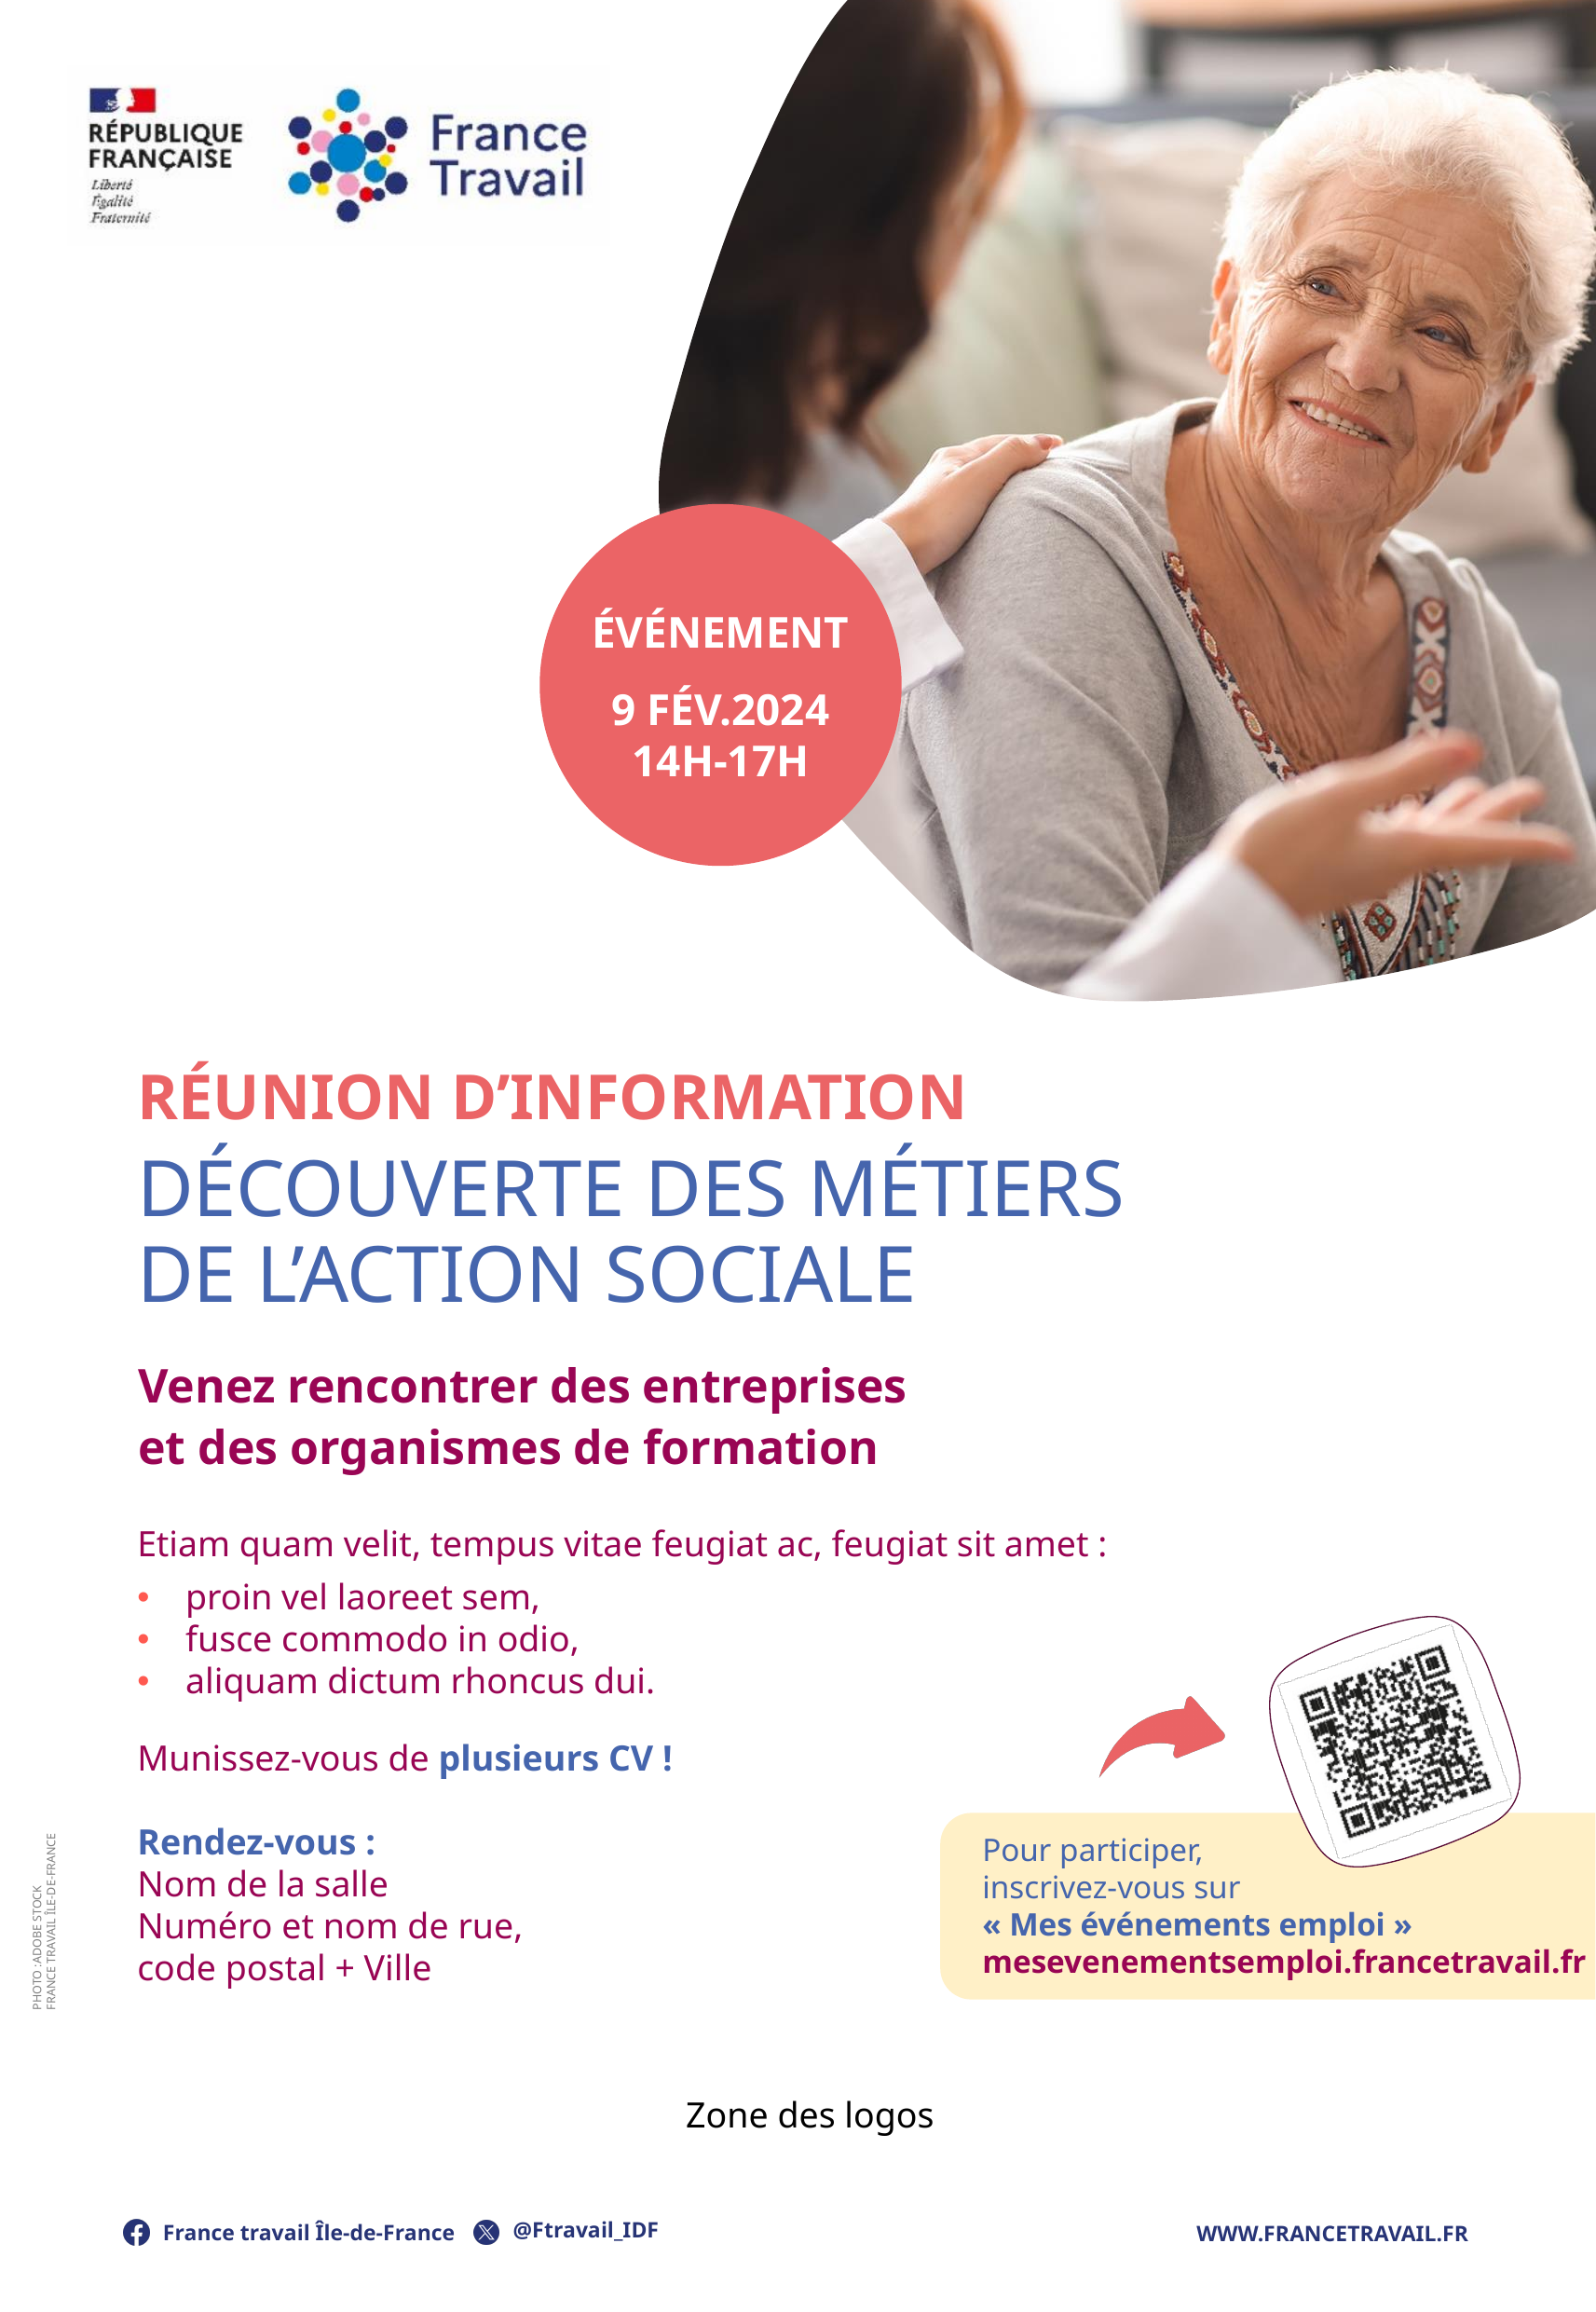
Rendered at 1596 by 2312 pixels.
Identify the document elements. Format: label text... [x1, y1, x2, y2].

text_box Venez rencontrer des entreprises et des organismes de formation [124, 1344, 1263, 1481]
picture [66, 65, 611, 247]
text_box Zone des logos [123, 2051, 1497, 2176]
text_box [938, 1811, 1596, 2002]
text_box [573, 792, 868, 868]
picture [122, 2219, 150, 2246]
text_box Réunion d’information [123, 1050, 1003, 1140]
text_box [658, 0, 1596, 1002]
text_box [555, 502, 886, 607]
text_box Etiam quam velit, tempus vitae feugiat ac, feugiat sit amet : proin vel laoreet sem, fusce commodo in odio, aliquam dictum rhoncus dui. Munissez-vous de plusieurs CV ! Rendez-vous : Nom de la salle Numéro et nom de rue, code postal + Ville [123, 1514, 1179, 1995]
text_box Pour participer, inscrivez-vous sur « Mes événements emploi » mesevenementsemploi.francetravail.fr [968, 1824, 1596, 1987]
picture [1091, 1681, 1229, 1821]
text_box France travail Île-de-France [149, 2212, 488, 2252]
picture [473, 2219, 500, 2246]
text_box www.francetravail.fr [1182, 2213, 1522, 2253]
text_box Événement 9 fév.2024 14h-17h [473, 607, 968, 792]
picture [1262, 1610, 1526, 1874]
text_box @Ftravail_IDF [498, 2209, 699, 2250]
text_box Découverte des métiers de l’action sociale [123, 1140, 1316, 1325]
